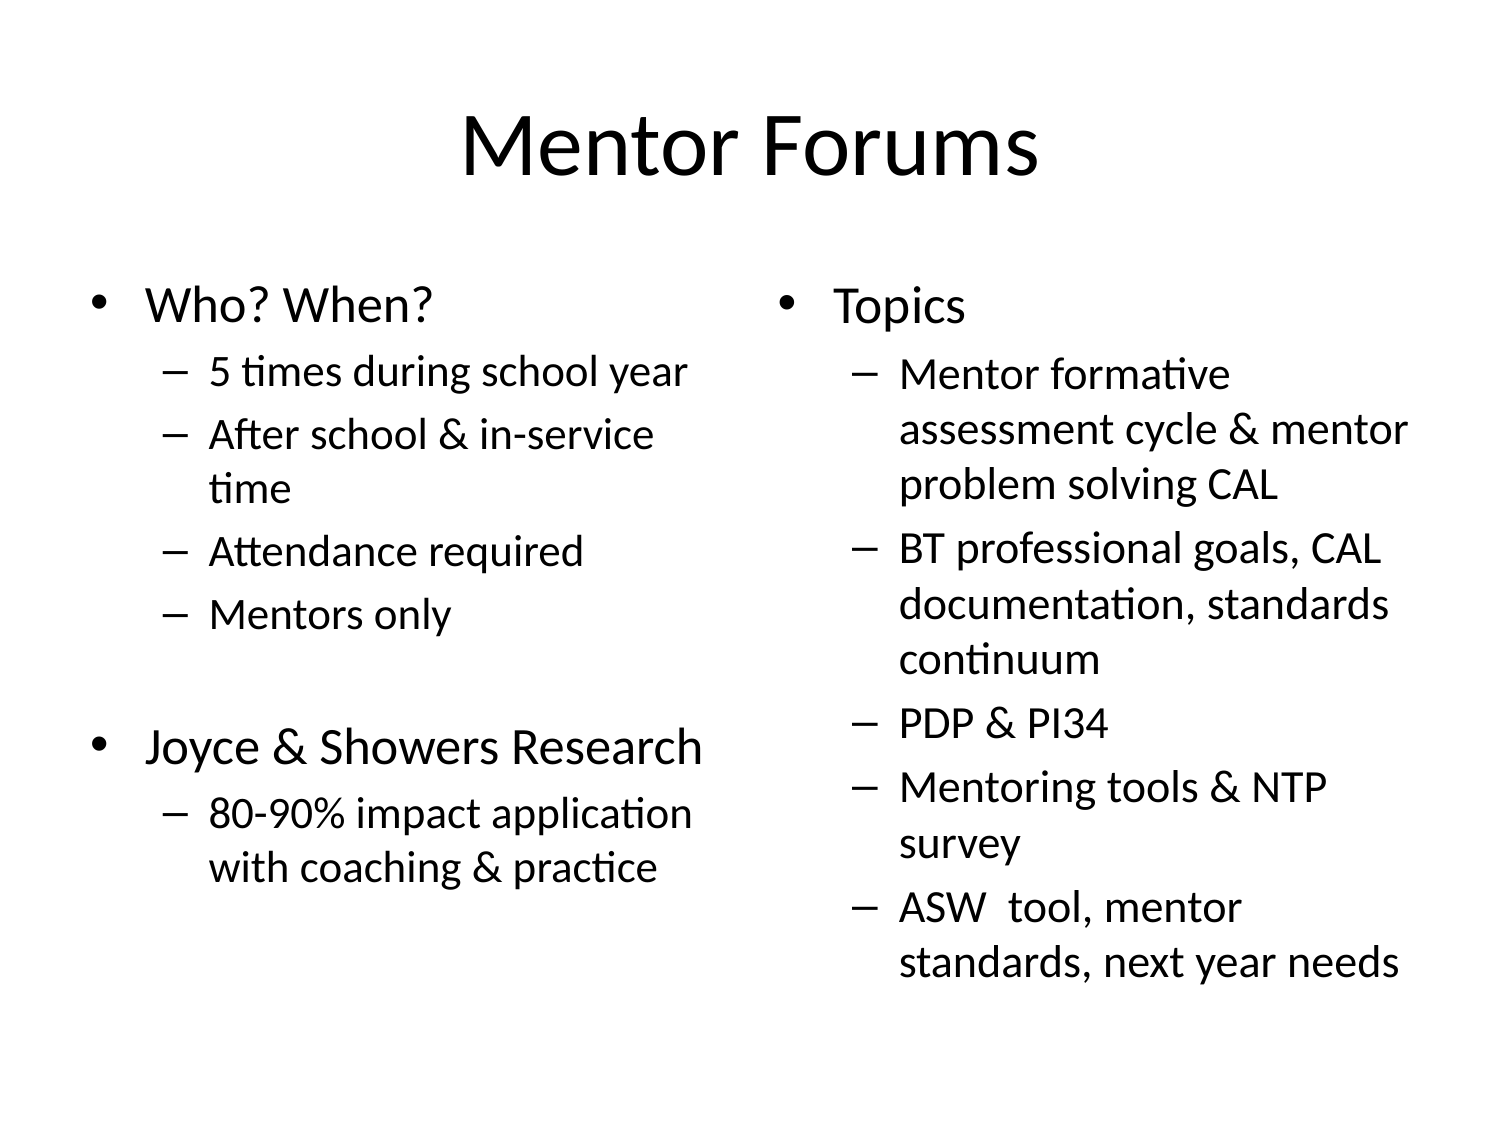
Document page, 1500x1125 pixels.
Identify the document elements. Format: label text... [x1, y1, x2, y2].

list Who? When? 5 times during school year After school & in-service time Attendance required Mentors only Joyce & Showers Research 80-90% impact application with coaching & practice [75, 262, 738, 1005]
title Mentor Forums [75, 45, 1425, 233]
list Topics Mentor formative assessment cycle & mentor problem solving CAL BT professional goals, CAL documentation, standards continuum PDP & PI34 Mentoring tools & NTP survey ASW tool, mentor standards, next year needs [762, 262, 1425, 1005]
